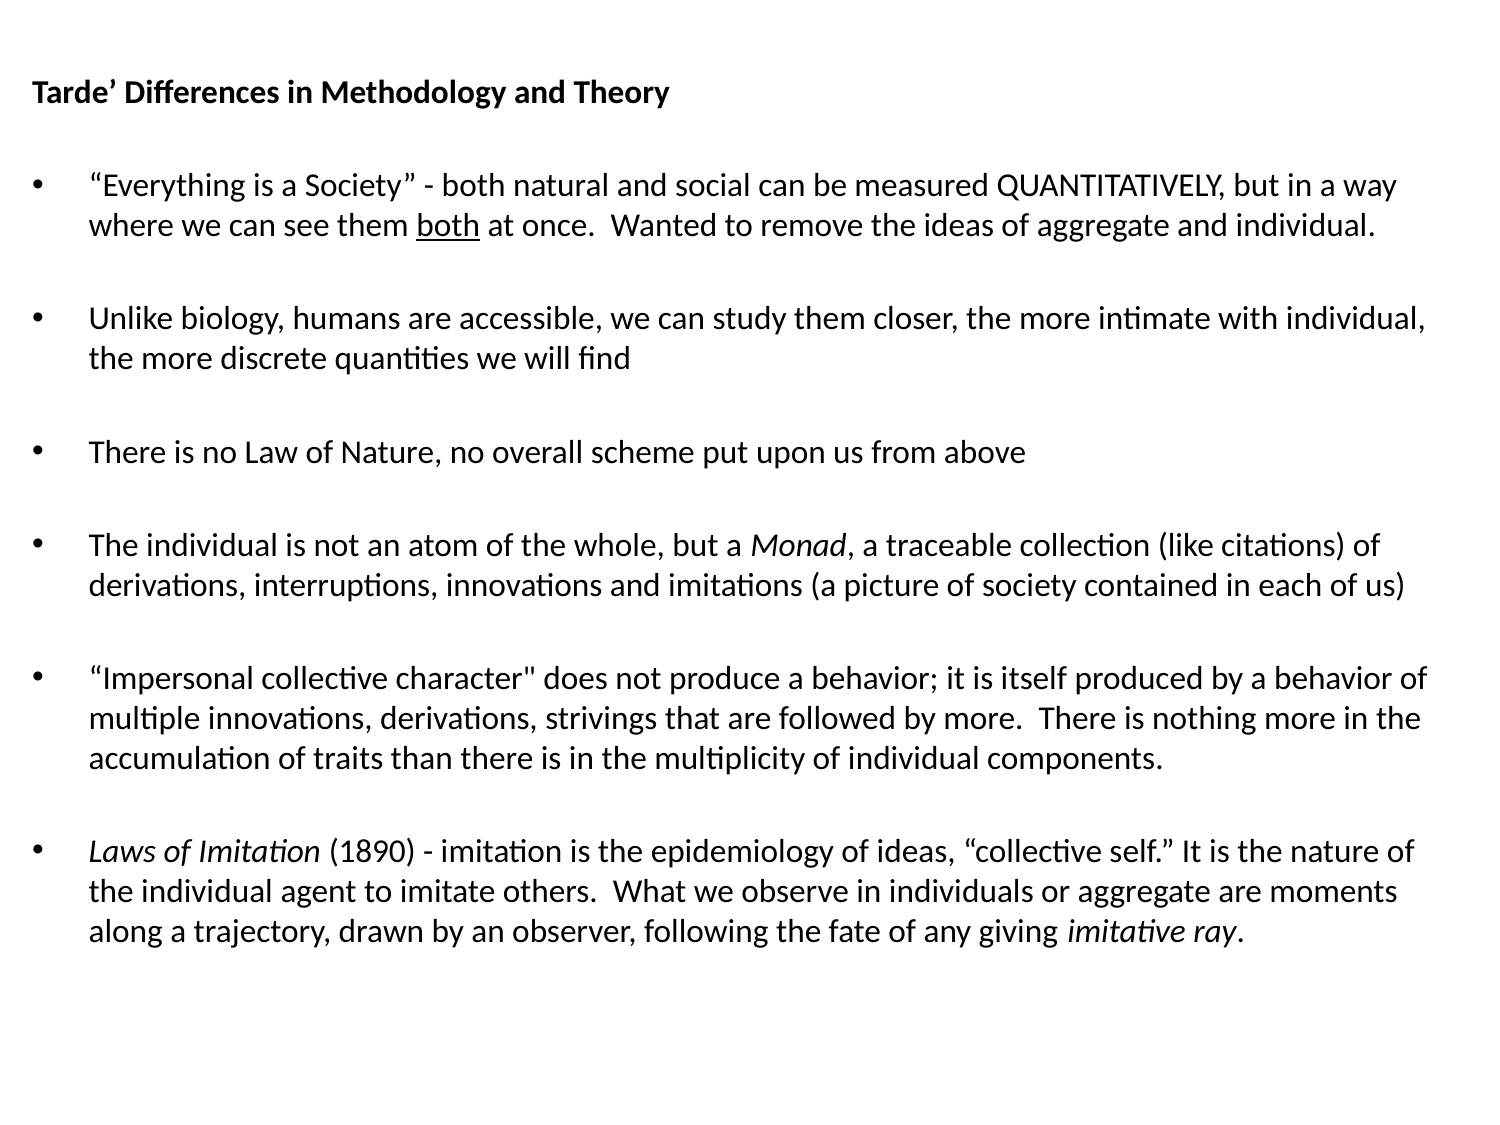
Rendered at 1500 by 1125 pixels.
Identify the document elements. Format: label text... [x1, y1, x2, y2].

list Tarde’ Differences in Methodology and Theory “Everything is a Society” - both natural and social can be measured QUANTITATIVELY, but in a way where we can see them both at once. Wanted to remove the ideas of aggregate and individual. Unlike biology, humans are accessible, we can study them closer, the more intimate with individual, the more discrete quantities we will find There is no Law of Nature, no overall scheme put upon us from above The individual is not an atom of the whole, but a Monad, a traceable collection (like citations) of derivations, interruptions, innovations and imitations (a picture of society contained in each of us) “Impersonal collective character" does not produce a behavior; it is itself produced by a behavior of multiple innovations, derivations, strivings that are followed by more. There is nothing more in the accumulation of traits than there is in the multiplicity of individual components. Laws of Imitation (1890) - imitation is the epidemiology of ideas, “collective self.” It is the nature of the individual agent to imitate others. What we observe in individuals or aggregate are moments along a trajectory, drawn by an observer, following the fate of any giving imitative ray. [17, 62, 1469, 1004]
